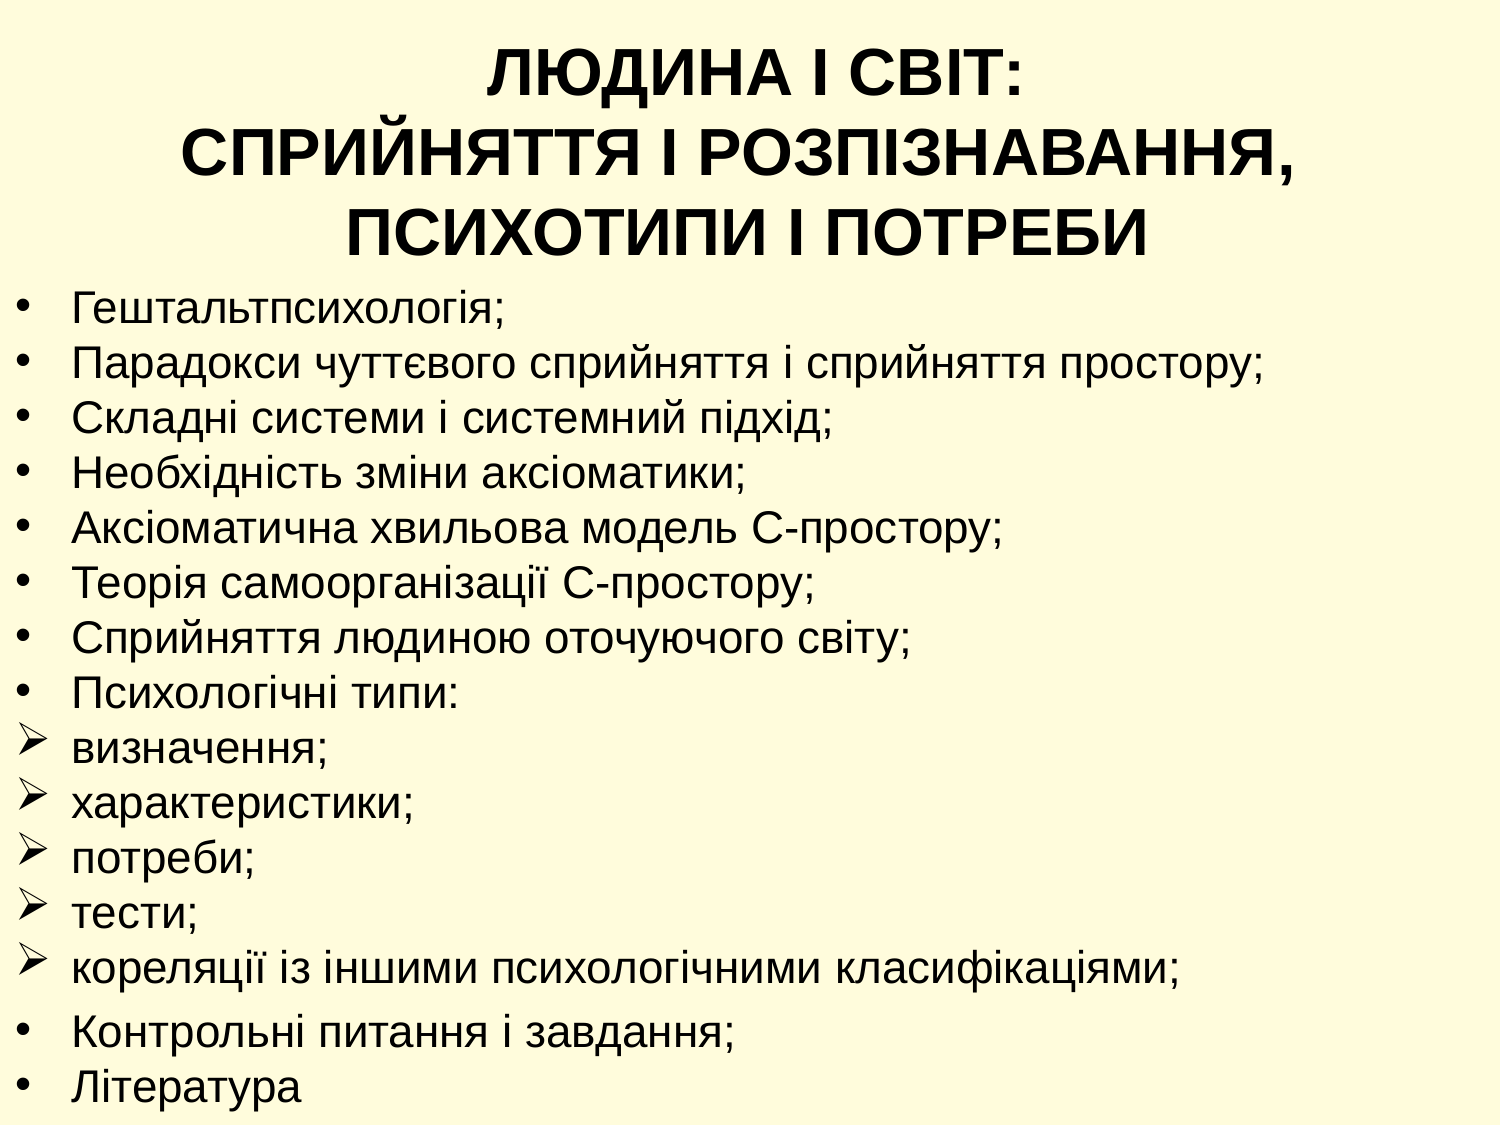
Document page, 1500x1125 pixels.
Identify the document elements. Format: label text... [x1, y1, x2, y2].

title ЛЮДИНА І СВІТ: СПРИЙНЯТТЯ І РОЗПІЗНАВАННЯ, ПСИХОТИПИ І ПОТРЕБИ [0, 19, 1497, 270]
picture [0, 0, 1500, 270]
subtitle Гештальтпсихологія; Парадокси чуттєвого сприйняття і сприйняття простору; Складні системи і системний підхід; Необхідність зміни аксіоматики; Аксіоматична хвильова модель С-простору; Теорія самоорганізації С-простору; Сприйняття людиною оточуючого світу; Психологічні типи: визначення; характеристики; потреби; тести; кореляції із іншими психологічними класифікаціями; Контрольні питання і завдання; Література [0, 270, 1500, 1125]
